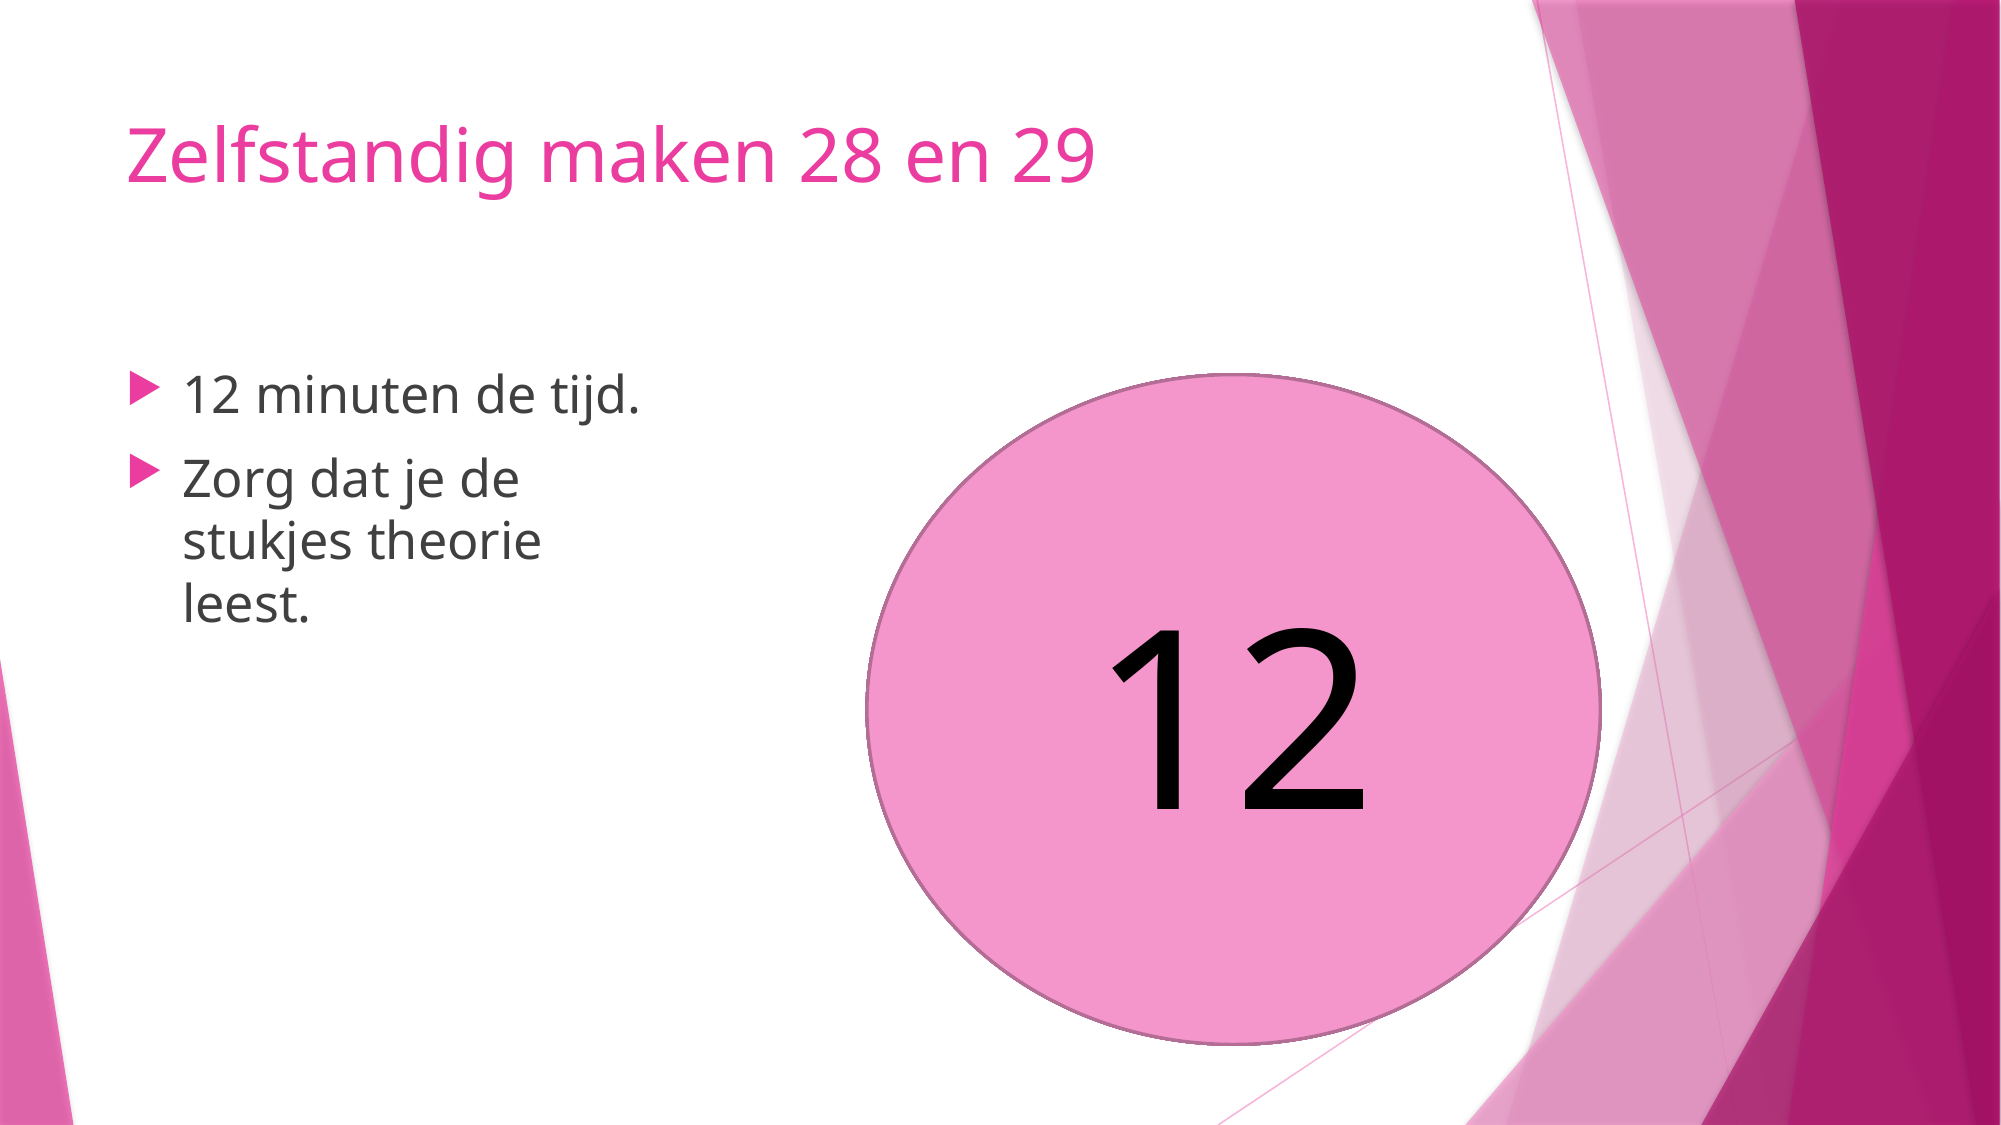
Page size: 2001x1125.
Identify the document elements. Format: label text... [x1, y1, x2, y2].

text_box 12 [865, 373, 1602, 1046]
list 12 minuten de tijd. Zorg dat je de stukjes theorie leest. [111, 354, 689, 960]
title Zelfstandig maken 28 en 29 [111, 99, 1522, 317]
